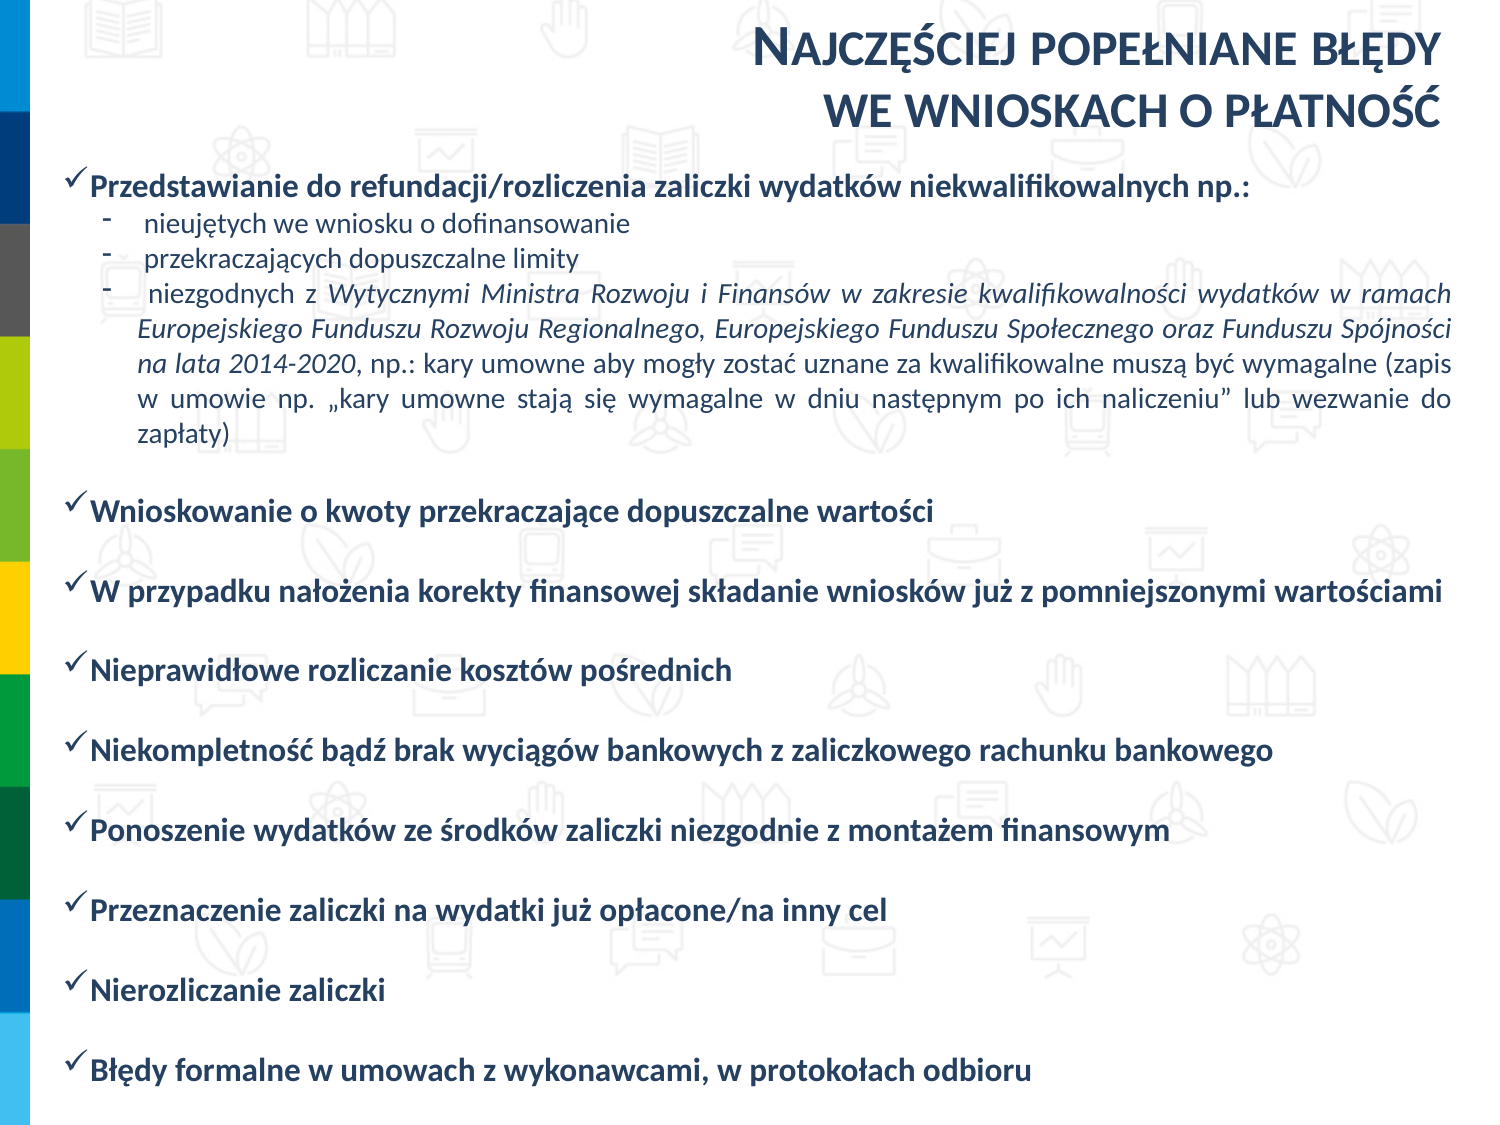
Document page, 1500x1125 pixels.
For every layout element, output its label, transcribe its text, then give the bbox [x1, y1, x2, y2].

picture [0, 0, 1500, 1125]
text_box Przedstawianie do refundacji/rozliczenia zaliczki wydatków niekwalifikowalnych np.: nieujętych we wniosku o dofinansowanie przekraczających dopuszczalne limity niezgodnych z Wytycznymi Ministra Rozwoju i Finansów w zakresie kwalifikowalności wydatków w ramach Europejskiego Funduszu Rozwoju Regionalnego, Europejskiego Funduszu Społecznego oraz Funduszu Spójności na lata 2014-2020, np.: kary umowne aby mogły zostać uznane za kwalifikowalne muszą być wymagalne (zapis w umowie np. „kary umowne stają się wymagalne w dniu następnym po ich naliczeniu” lub wezwanie do zapłaty) Wnioskowanie o kwoty przekraczające dopuszczalne wartości W przypadku nałożenia korekty finansowej składanie wniosków już z pomniejszonymi wartościami Nieprawidłowe rozliczanie kosztów pośrednich Niekompletność bądź brak wyciągów bankowych z zaliczkowego rachunku bankowego Ponoszenie wydatków ze środków zaliczki niezgodnie z montażem finansowym Przeznaczenie zaliczki na wydatki już opłacone/na inny cel Nierozliczanie zaliczki Błędy formalne w umowach z wykonawcami, w protokołach odbioru [47, 1055, 1468, 1125]
